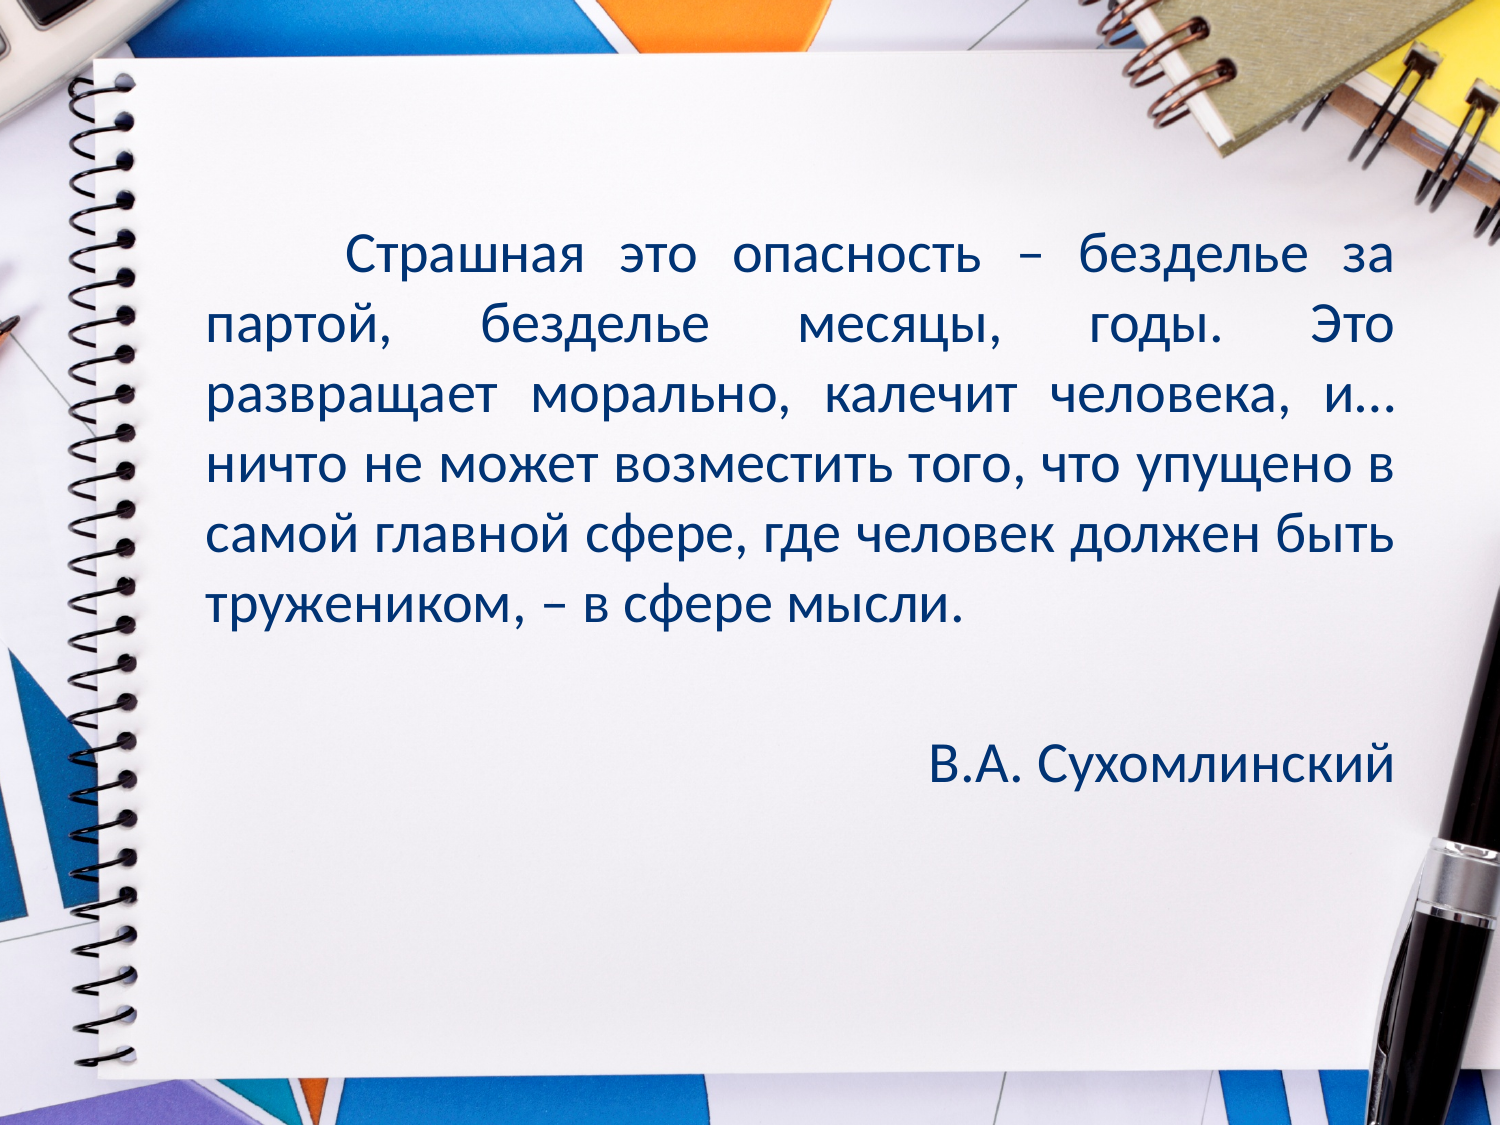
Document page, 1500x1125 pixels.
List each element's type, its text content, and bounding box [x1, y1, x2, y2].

list Страшная это опасность – безделье за партой, безделье месяцы, годы. Это развращает морально, калечит человека, и…ничто не может возместить того, что упущено в самой главной сфере, где человек должен быть тружеником, – в сфере мысли. В.А. Сухомлинский [190, 206, 1412, 980]
picture [0, 0, 1500, 1125]
